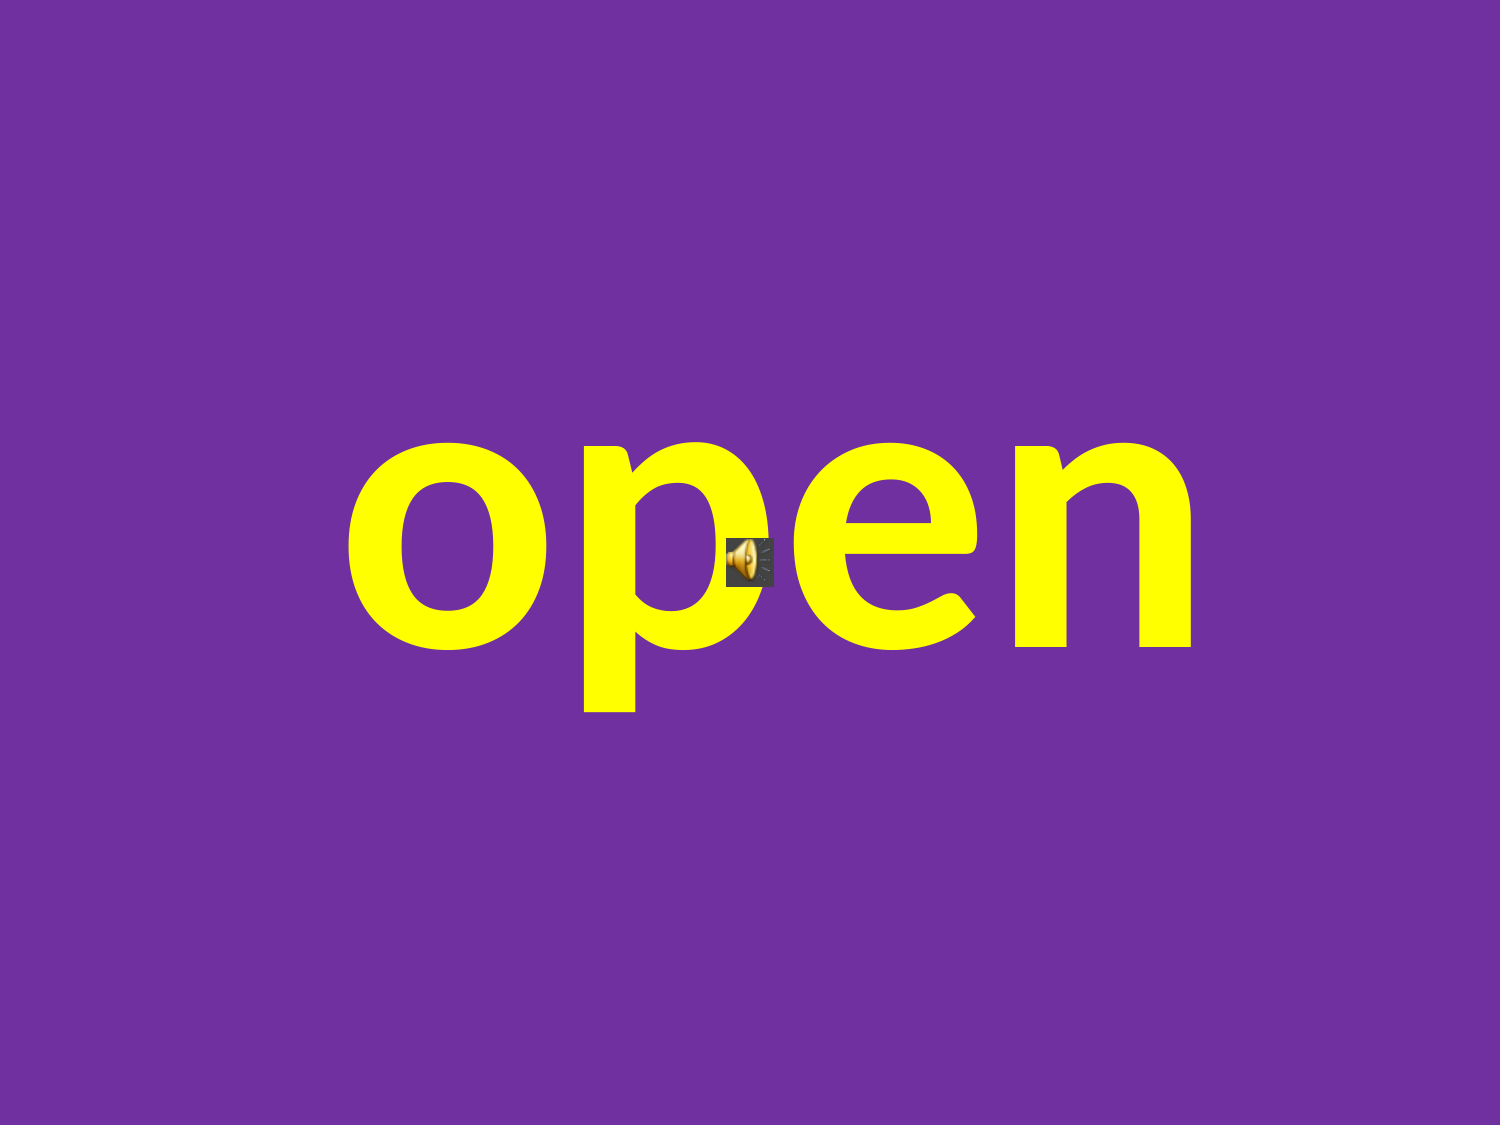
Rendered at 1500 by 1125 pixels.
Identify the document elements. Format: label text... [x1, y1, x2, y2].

picture [724, 537, 776, 588]
text_box open [99, 224, 1450, 738]
